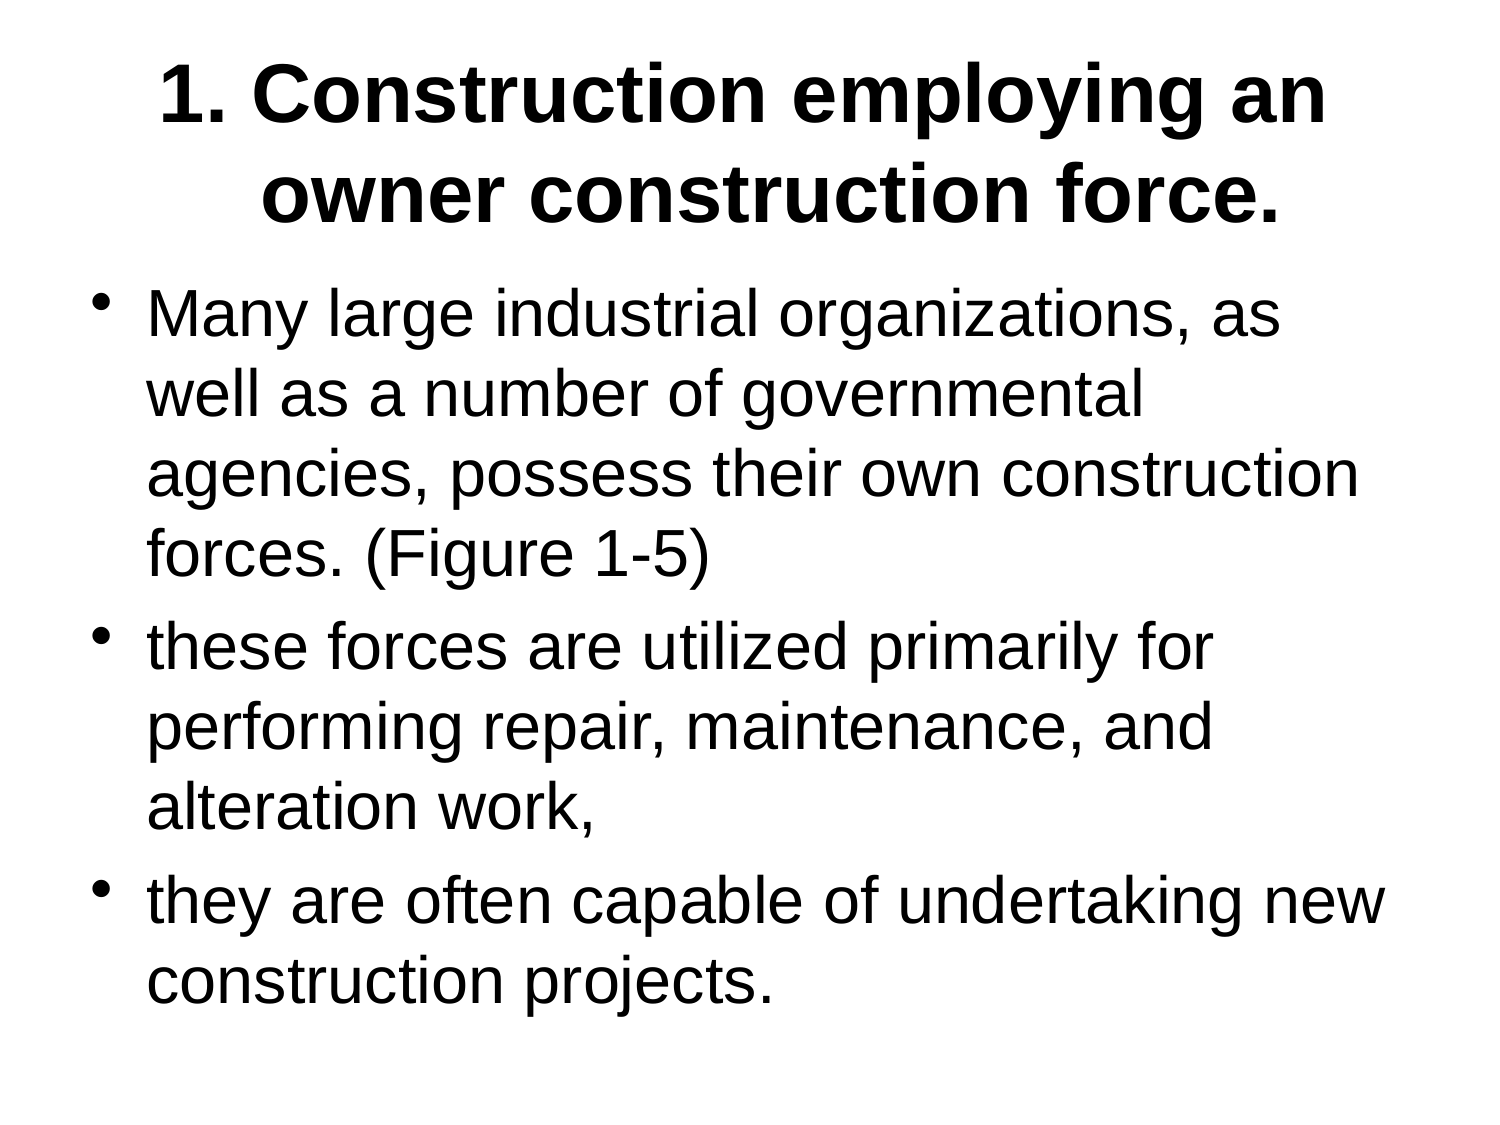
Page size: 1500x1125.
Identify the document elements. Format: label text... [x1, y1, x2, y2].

list Many large industrial organizations, as well as a number of governmental agencies, possess their own construction forces. (Figure 1-5) these forces are utilized primarily for performing repair, maintenance, and alteration work, they are often capable of undertaking new construction projects. [74, 262, 1426, 1038]
title 1. Construction employing an owner construction force. [12, 44, 1476, 233]
